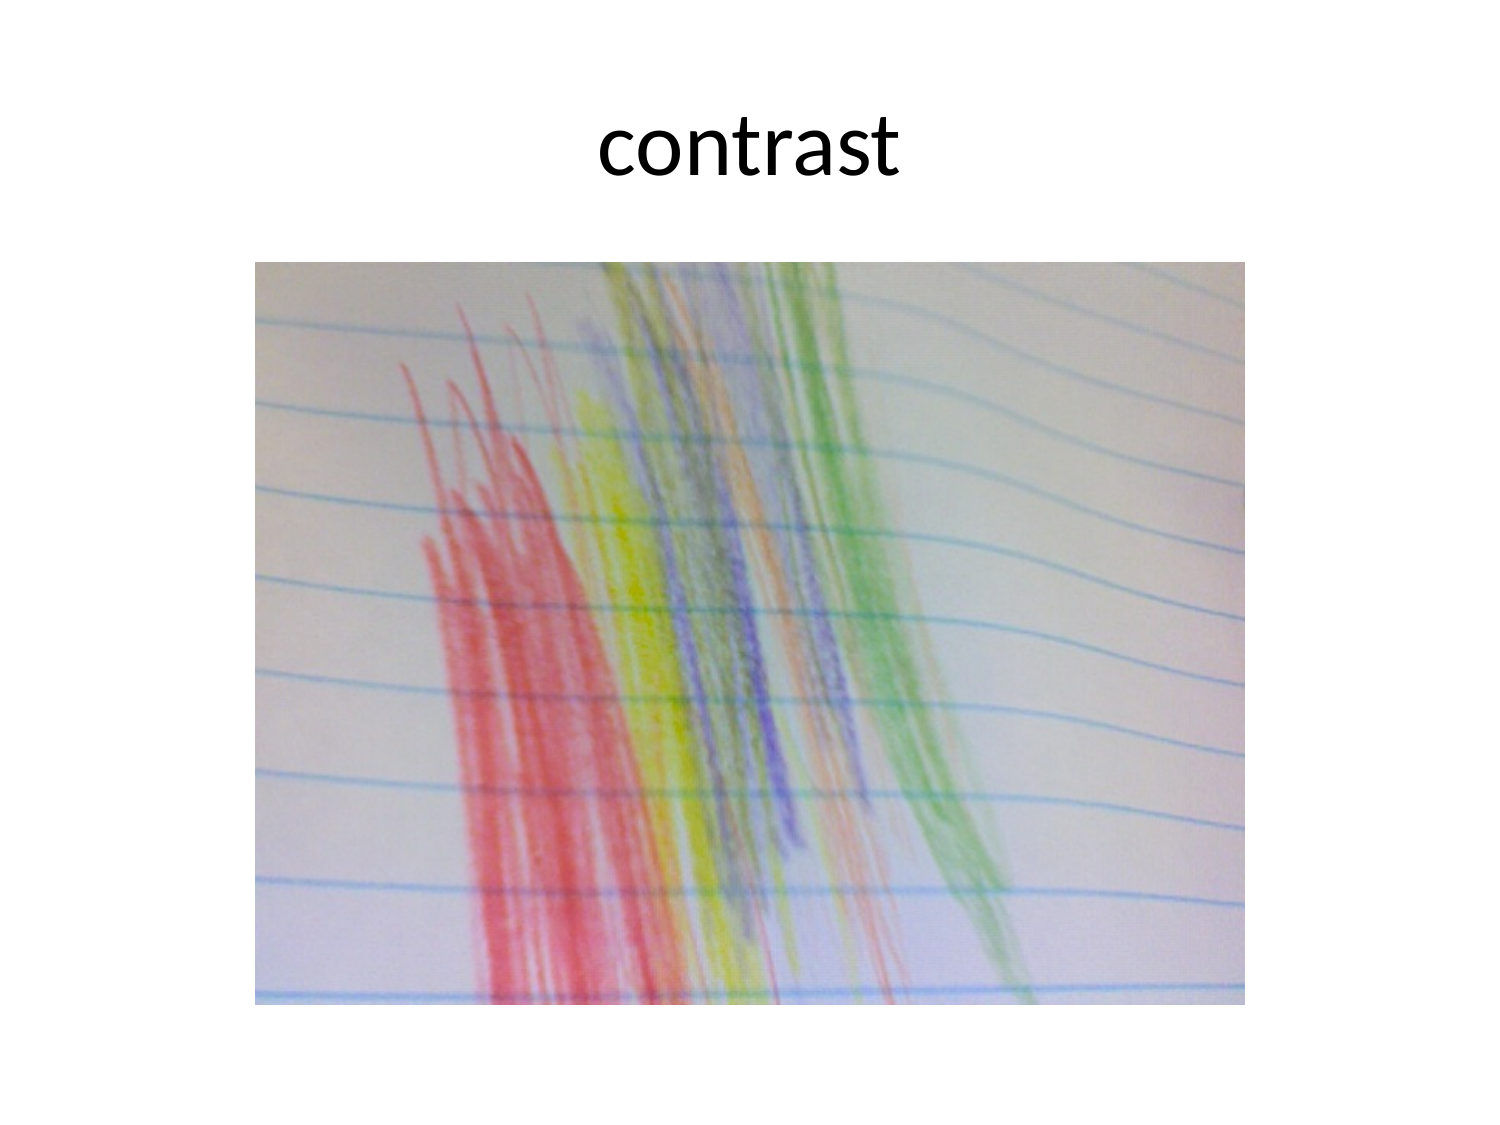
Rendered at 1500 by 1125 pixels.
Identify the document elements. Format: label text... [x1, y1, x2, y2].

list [74, 262, 1426, 1006]
title contrast [75, 45, 1425, 233]
